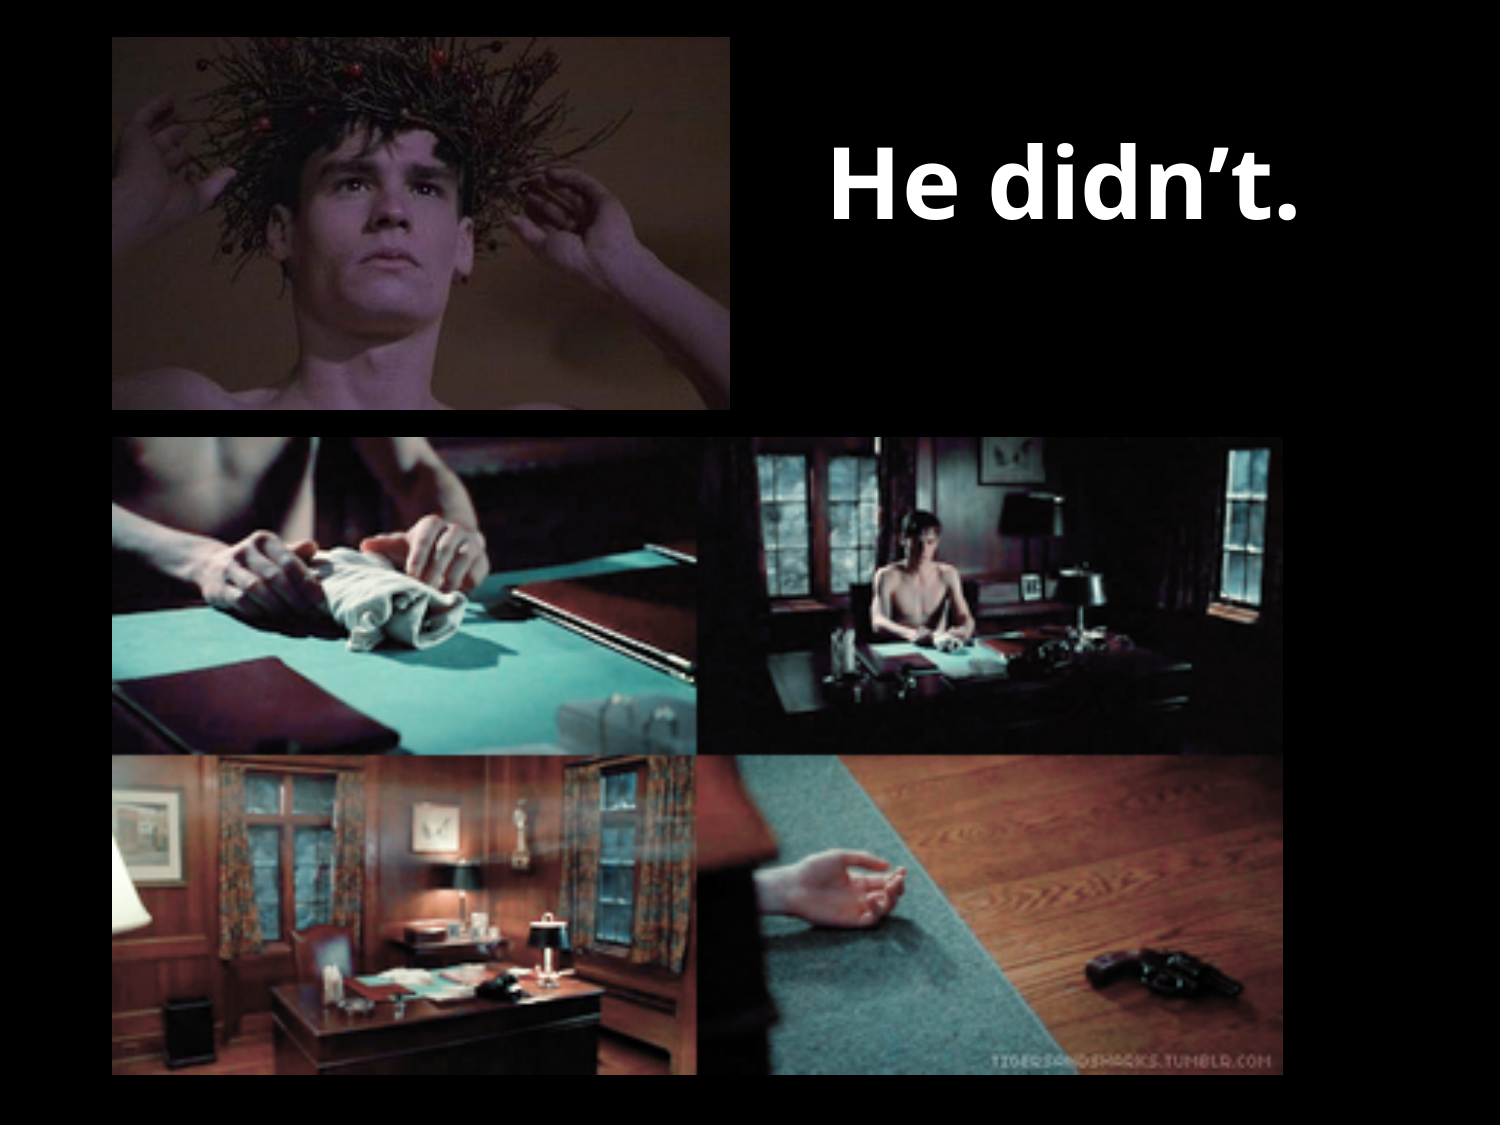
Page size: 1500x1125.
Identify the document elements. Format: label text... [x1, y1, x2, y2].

picture [112, 37, 730, 410]
picture [112, 437, 1283, 1076]
text_box He didn’t. [811, 112, 1318, 248]
